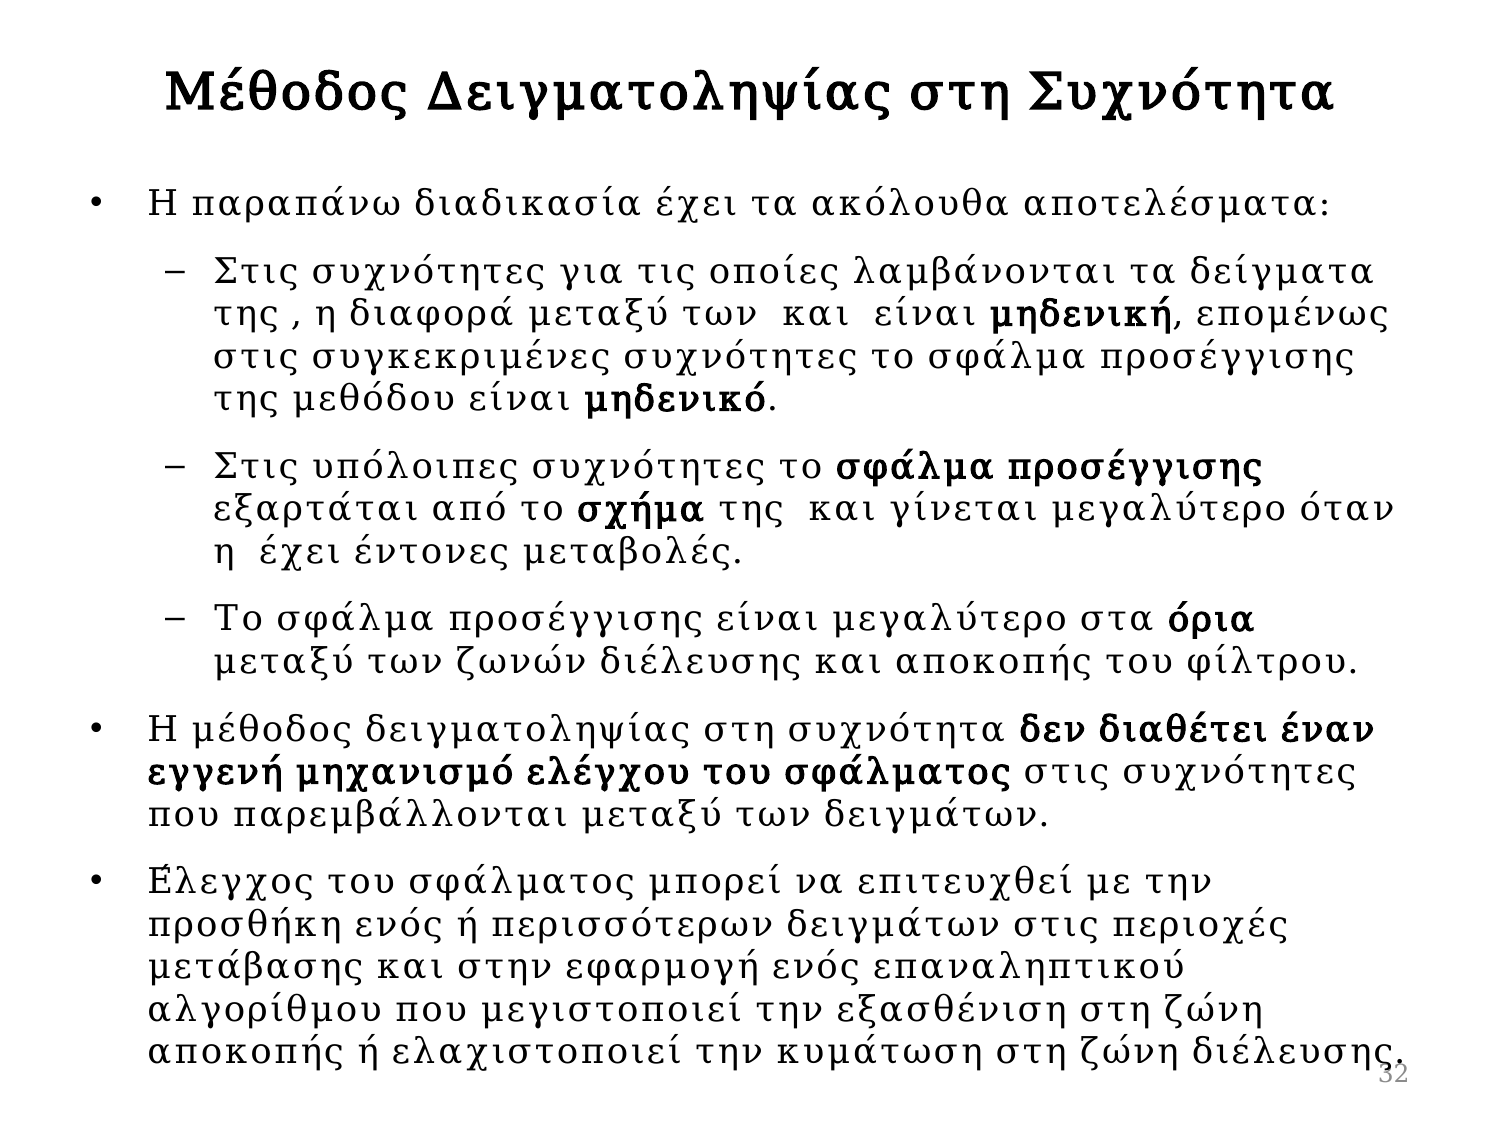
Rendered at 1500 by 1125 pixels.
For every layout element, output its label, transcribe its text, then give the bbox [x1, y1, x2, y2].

title Μέθοδος Δειγματοληψίας στη Συχνότητα [76, 19, 1424, 159]
slide_number 32 [1222, 1042, 1425, 1103]
